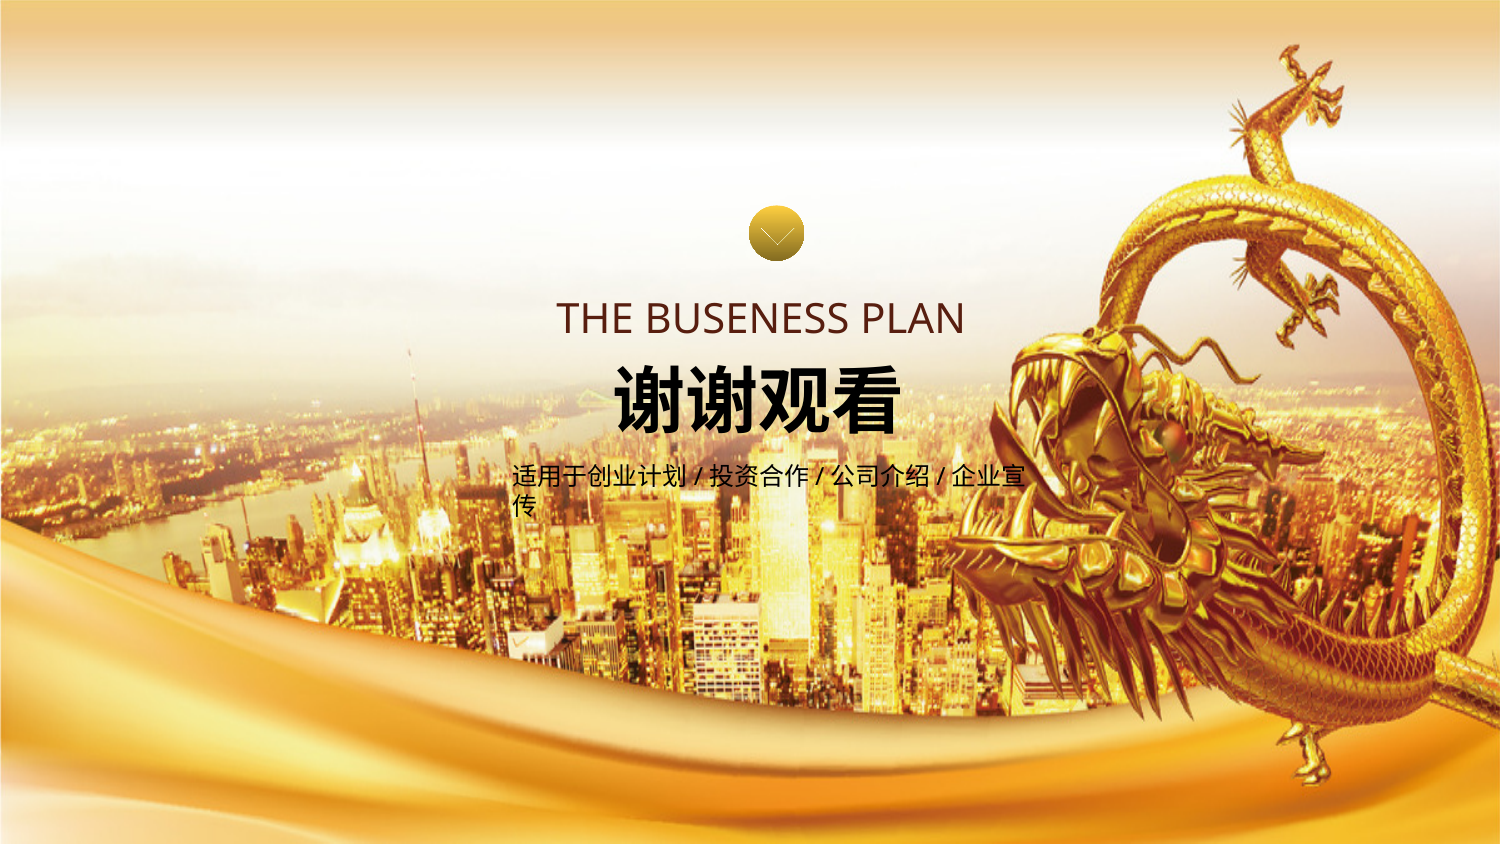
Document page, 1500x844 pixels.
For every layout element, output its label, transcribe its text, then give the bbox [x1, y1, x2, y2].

text_box [407, 446, 459, 508]
picture [0, 0, 1500, 844]
text_box [748, 204, 806, 262]
text_box THE BUSENESS PLAN [556, 292, 997, 343]
text_box 谢谢观看 [612, 354, 941, 443]
text_box 适用于创业计划/投资合作/公司介绍/企业宣传 [512, 460, 1041, 521]
